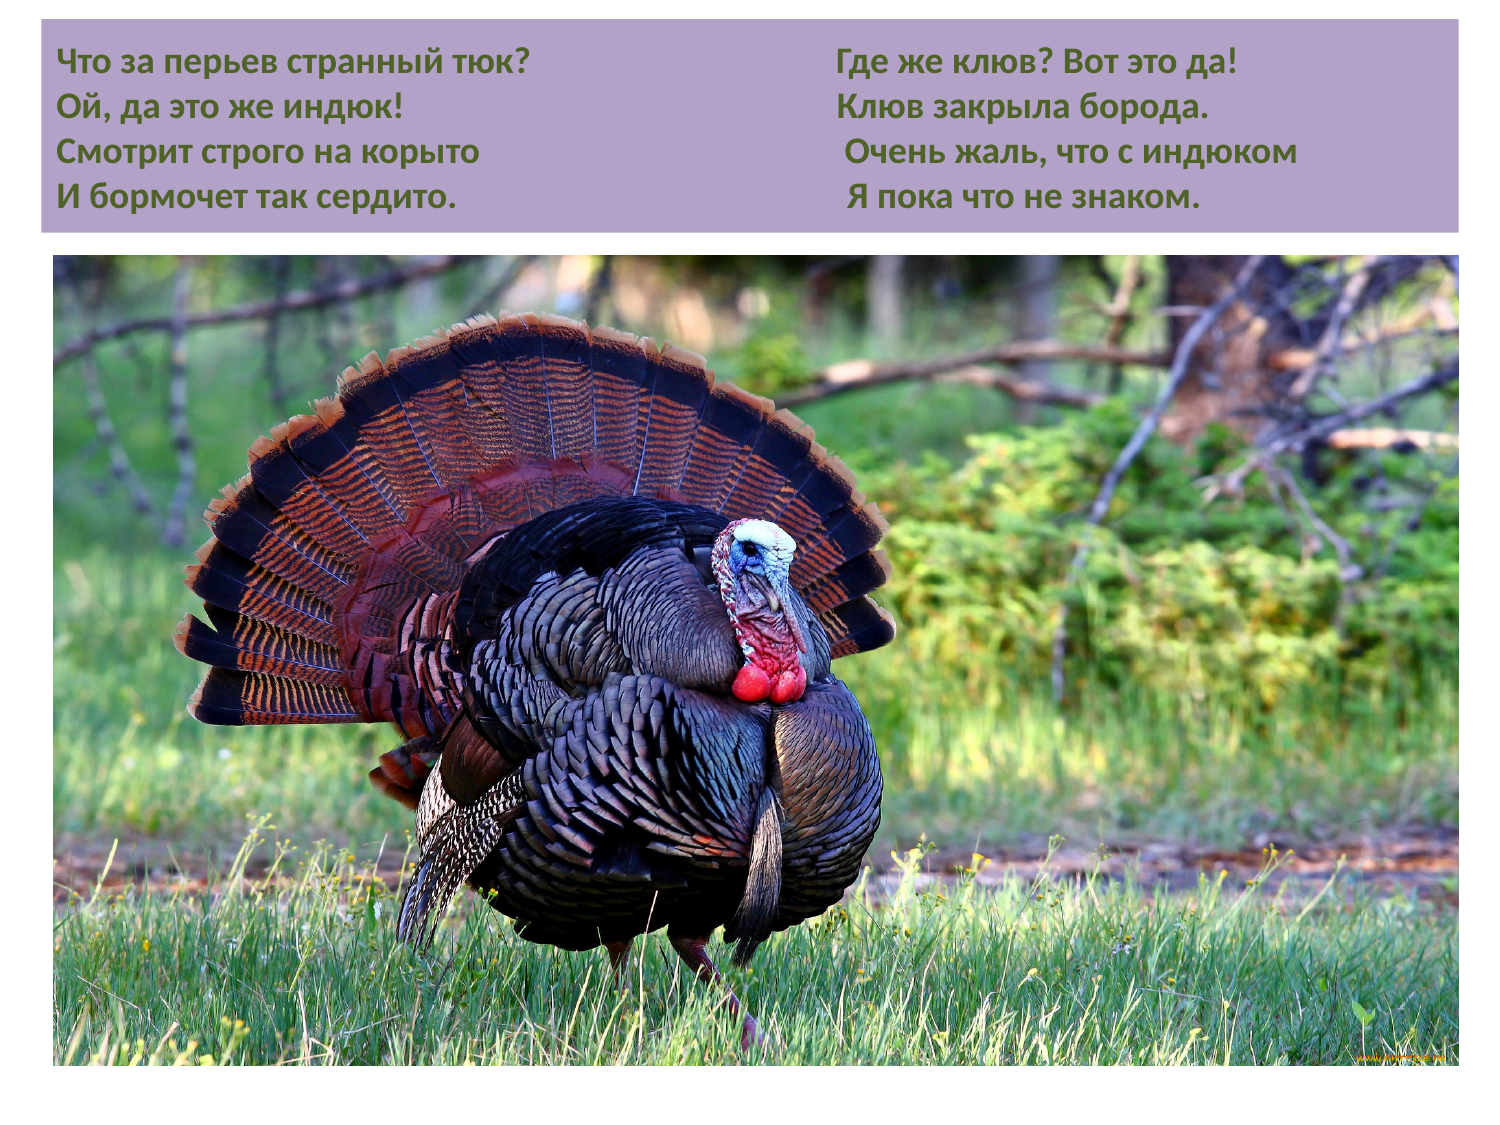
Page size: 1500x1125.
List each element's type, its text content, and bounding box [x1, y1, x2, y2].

picture [52, 255, 1459, 1066]
title Что за перьев странный тюк? Где же клюв? Вот это да! Ой, да это же индюк! Клюв закрыла борода. Смотрит строго на корыто Очень жаль, что с индюком И бормочет так сердито. Я пока что не знаком. [41, 19, 1459, 233]
